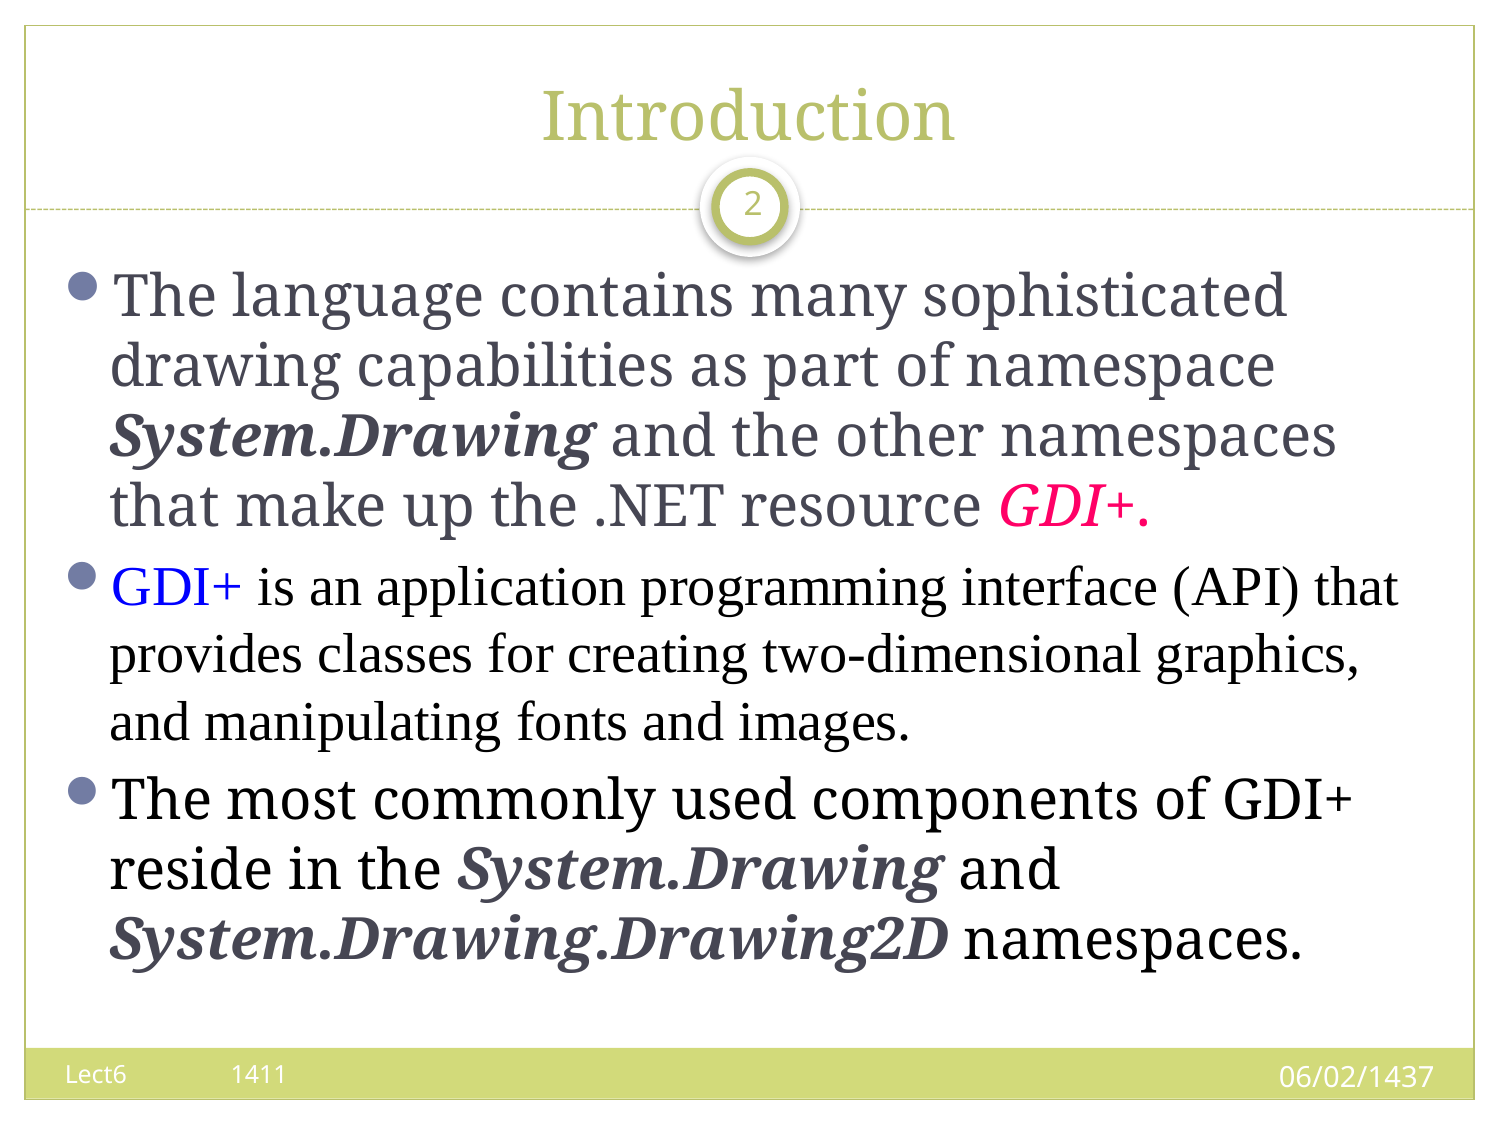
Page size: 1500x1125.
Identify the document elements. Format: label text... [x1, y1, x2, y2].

slide_number 2 [715, 168, 791, 241]
title Introduction [49, 37, 1450, 162]
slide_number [950, 1050, 1450, 1111]
footer Lect6 1411 [50, 1051, 638, 1112]
list The language contains many sophisticated drawing capabilities as part of namespace System.Drawing and the other namespaces that make up the .NET resource GDI+. GDI+ is an application programming interface (API) that provides classes for creating two-dimensional graphics, and manipulating fonts and images. The most commonly used components of GDI+ reside in the System.Drawing and System.Drawing.Drawing2D namespaces. [49, 250, 1445, 1001]
